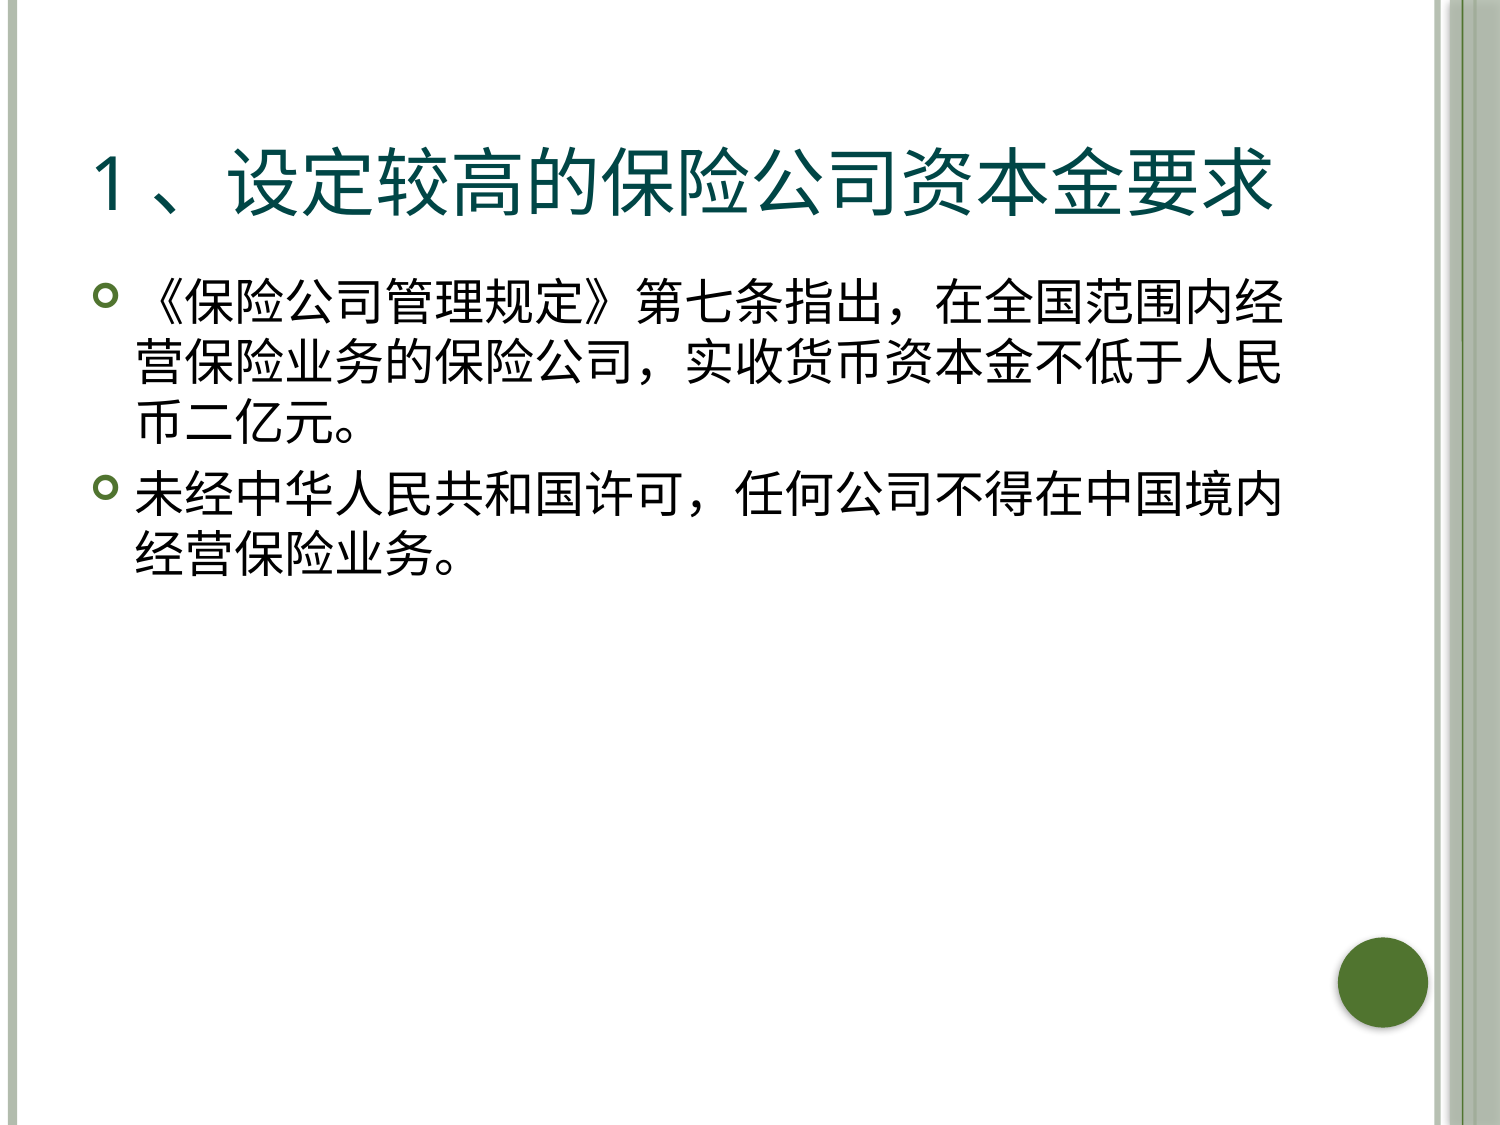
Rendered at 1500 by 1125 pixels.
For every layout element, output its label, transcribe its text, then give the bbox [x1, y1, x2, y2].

title 1、设定较高的保险公司资本金要求 [75, 45, 1300, 233]
list 《保险公司管理规定》第七条指出，在全国范围内经营保险业务的保险公司，实收货币资本金不低于人民币二亿元。 未经中华人民共和国许可，任何公司不得在中国境内经营保险业务。 [74, 262, 1301, 1063]
